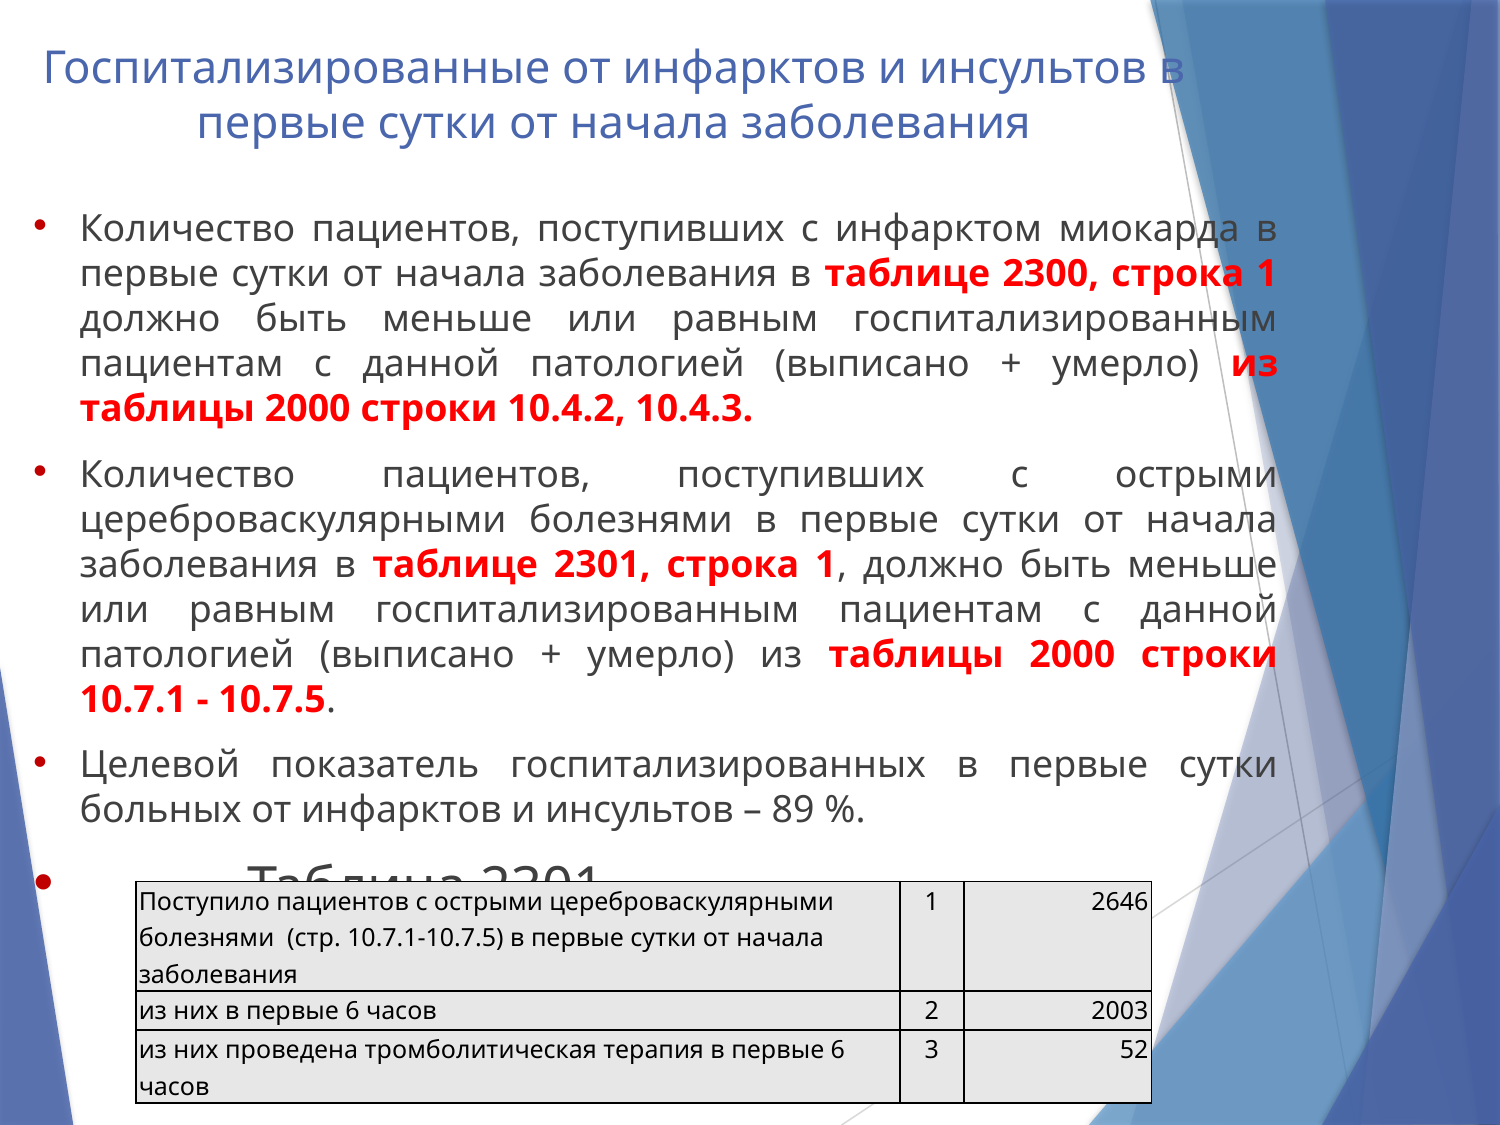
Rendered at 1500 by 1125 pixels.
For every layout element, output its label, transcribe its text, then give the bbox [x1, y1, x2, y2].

table_header 1 [901, 882, 963, 990]
table_cell 52 [965, 1031, 1151, 1102]
title Госпитализированные от инфарктов и инсультов в первые сутки от начала заболевания [17, 30, 1211, 196]
table_cell 3 [901, 1031, 963, 1102]
table_cell из них проведена тромболитическая терапия в первые 6 часов [137, 1031, 899, 1102]
table_header 2646 [965, 882, 1151, 990]
list Количество пациентов, поступивших с инфарктом миокарда в первые сутки от начала заболевания в таблице 2300, строка 1 должно быть меньше или равным госпитализированным пациентам с данной патологией (выписано + умерло) из таблицы 2000 строки 10.4.2, 10.4.3. Количество пациентов, поступивших с острыми цереброваскулярными болезнями в первые сутки от начала заболевания в таблице 2301, строка 1, должно быть меньше или равным госпитализированным пациентам с данной патологией (выписано + умерло) из таблицы 2000 строки 10.7.1 - 10.7.5. Целевой показатель госпитализированных в первые сутки больных от инфарктов и инсультов – 89 %. Таблица 2301 [17, 196, 1294, 1025]
table_cell из них в первые 6 часов [137, 992, 899, 1029]
table_header Поступило пациентов с острыми цереброваскулярными болезнями (стр. 10.7.1-10.7.5) в первые сутки от начала заболевания [137, 882, 899, 990]
table_cell 2003 [965, 992, 1151, 1029]
table_cell 2 [901, 992, 963, 1029]
